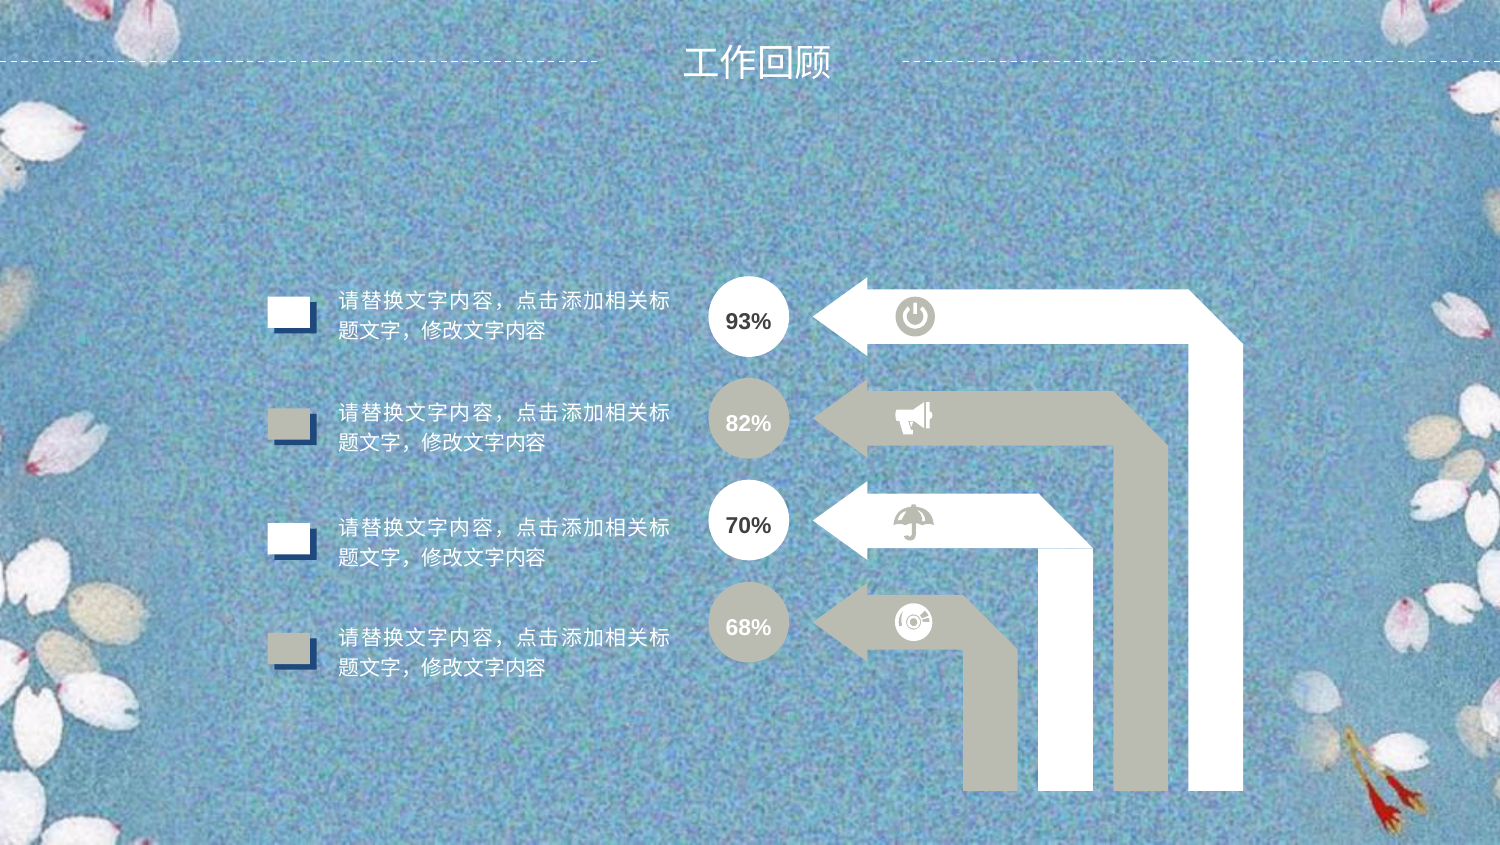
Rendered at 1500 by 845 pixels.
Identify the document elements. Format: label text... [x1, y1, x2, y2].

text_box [708, 581, 790, 663]
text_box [267, 522, 317, 561]
text_box 请替换文字内容，点击添加相关标题文字，修改文字内容 [328, 613, 682, 685]
picture [0, 0, 1500, 845]
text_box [708, 479, 790, 561]
text_box 请替换文字内容，点击添加相关标题文字，修改文字内容 [328, 277, 682, 349]
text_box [812, 582, 1018, 792]
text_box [267, 408, 317, 446]
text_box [267, 296, 317, 334]
text_box 请替换文字内容，点击添加相关标题文字，修改文字内容 [328, 389, 682, 461]
text_box 请替换文字内容，点击添加相关标题文字，修改文字内容 [328, 504, 682, 575]
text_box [708, 275, 790, 358]
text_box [812, 276, 1244, 792]
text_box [708, 377, 790, 459]
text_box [267, 632, 317, 670]
